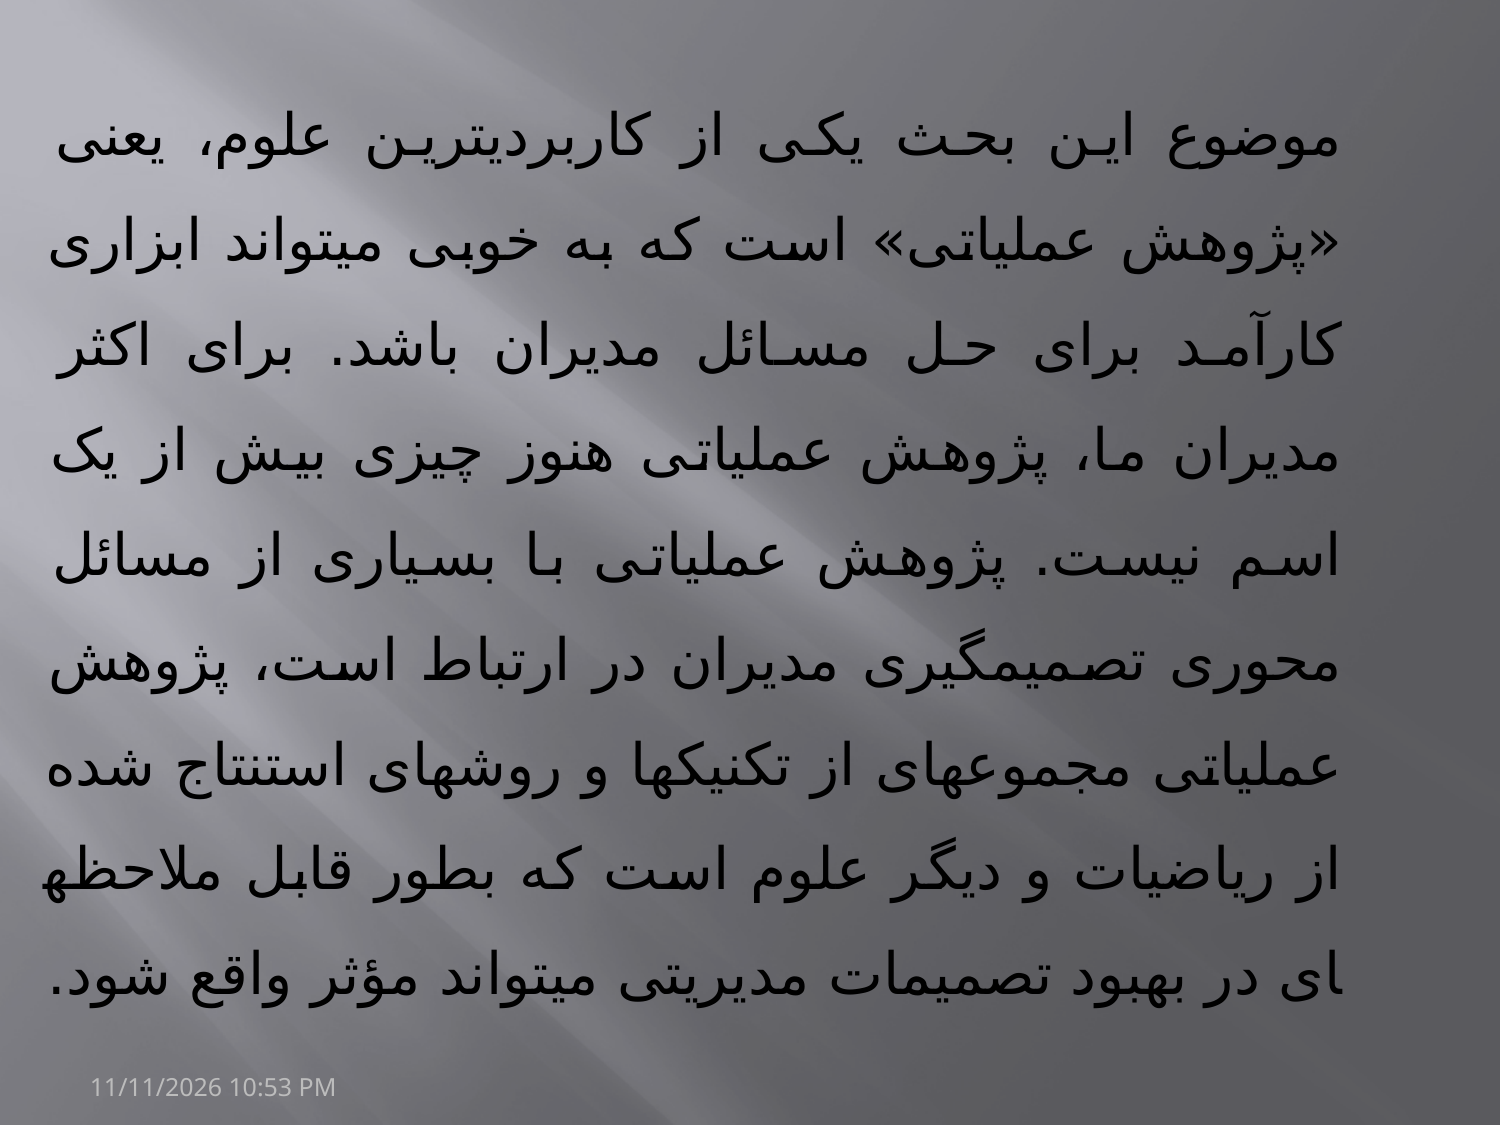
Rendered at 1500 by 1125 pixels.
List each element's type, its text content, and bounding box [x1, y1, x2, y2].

slide_number 20/مارس/1 [75, 1052, 425, 1113]
list موضوع این بحث یکی از کاربردی­ترین علوم، یعنی «پژوهش عملیاتی» است که به خوبی می­تواند ابزاری کارآمد برای حل مسائل مدیران باشد. برای اکثر مدیران ما، پژوهش عملیاتی هنوز چیزی بیش از یک اسم نیست. پژوهش عملیاتی با بسیاری از مسائل محوری تصمیم­گیری مدیران در ارتباط است، پژوهش عملیاتی مجموعه­ای از تکنیک­ها و روش­های استنتاج شده از ریاضیات و دیگر علوم است که بطور قابل ملاحظه­ای در بهبود تصمیمات مدیریتی می­تواند مؤثر واقع شود. [29, 54, 1447, 1106]
